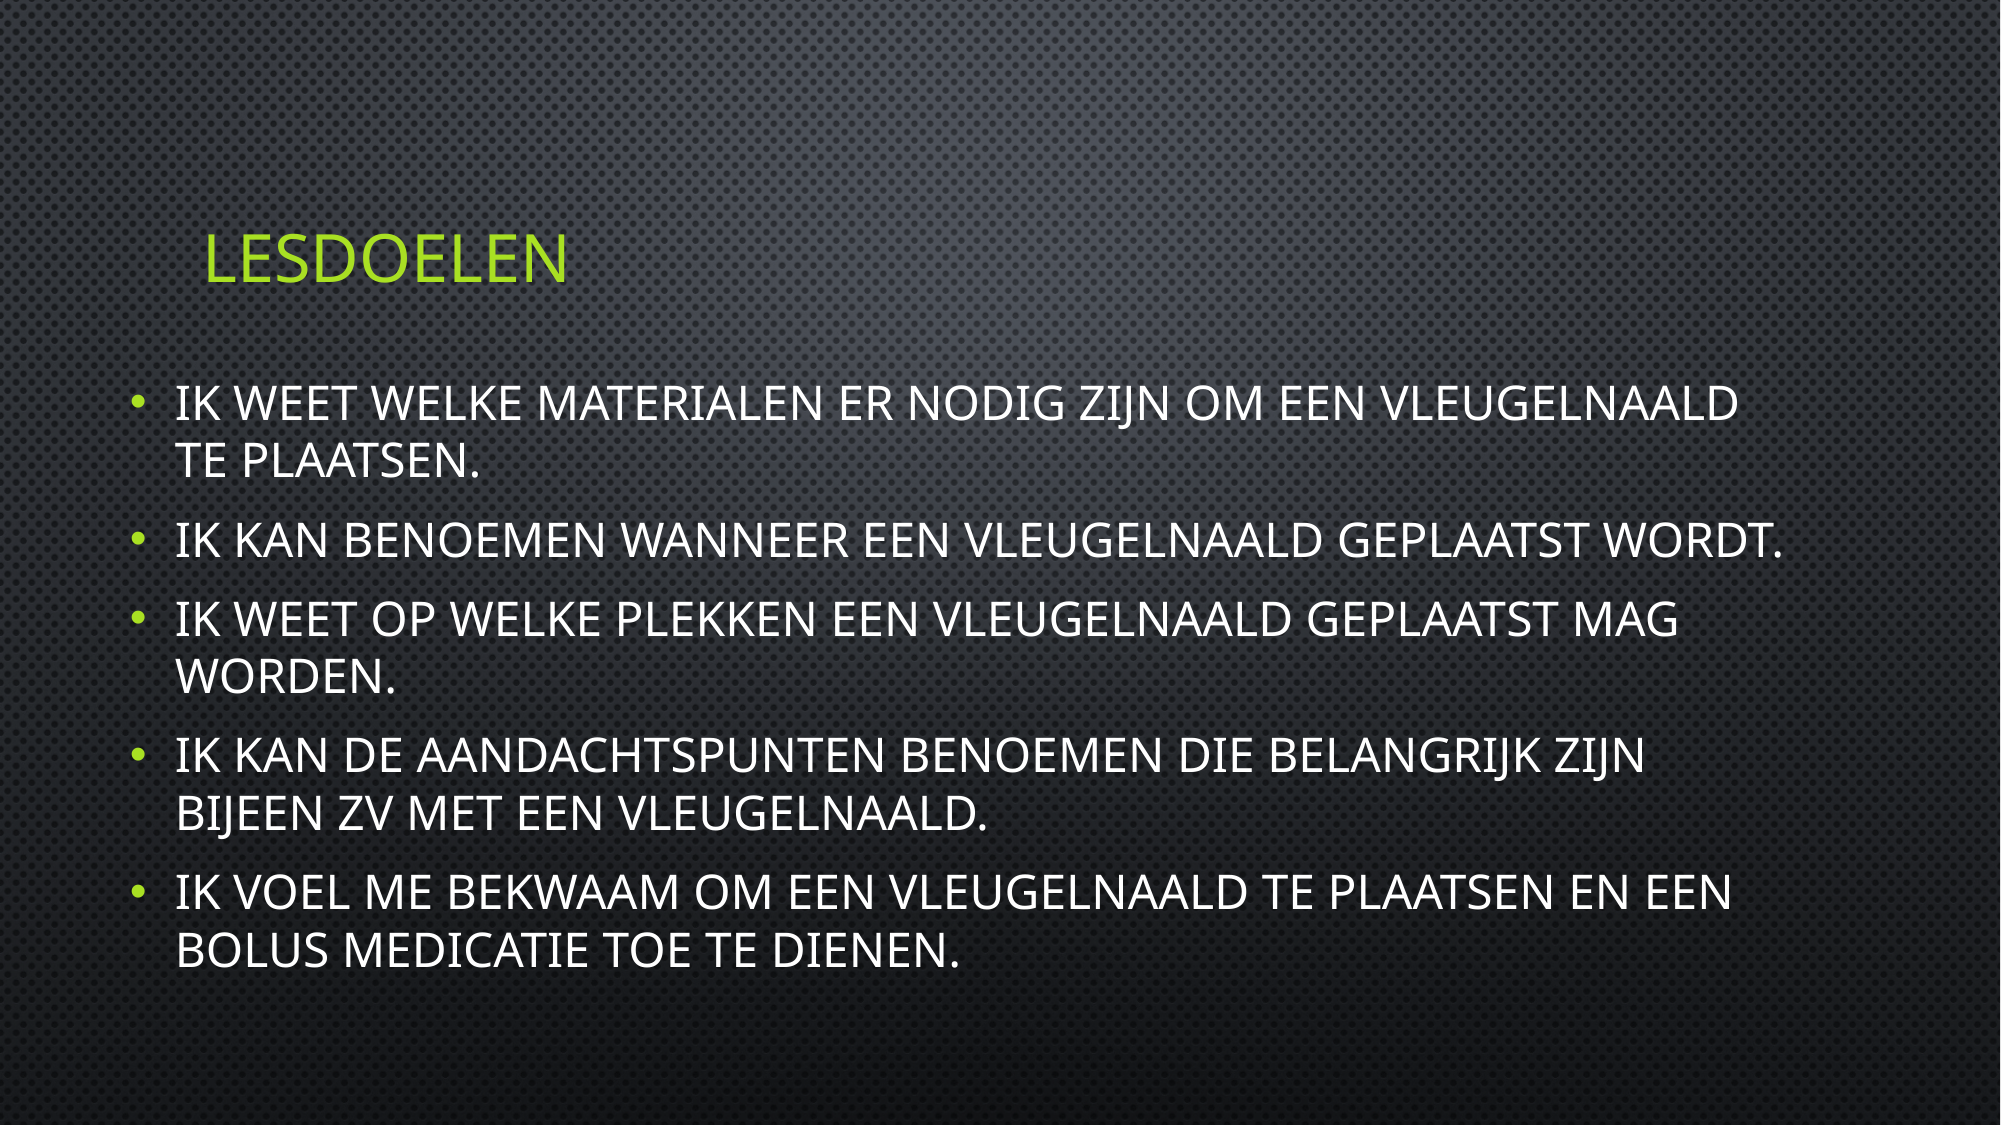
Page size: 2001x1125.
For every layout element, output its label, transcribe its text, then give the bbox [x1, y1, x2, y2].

title lesdoelen [187, 99, 1813, 364]
list Ik weet welke materialen er nodig zijn om een vleugelnaald te plaatsen. Ik kan benoemen wanneer een vleugelnaald geplaatst wordt. Ik weet op welke plekken een vleugelnaald geplaatst mag worden. Ik kan de aandachtspunten benoemen die belangrijk zijn bijeen ZV met een vleugelnaald. Ik voel me bekwaam om een vleugelnaald te plaatsen en een bolus medicatie toe te dienen. [114, 364, 1813, 1045]
